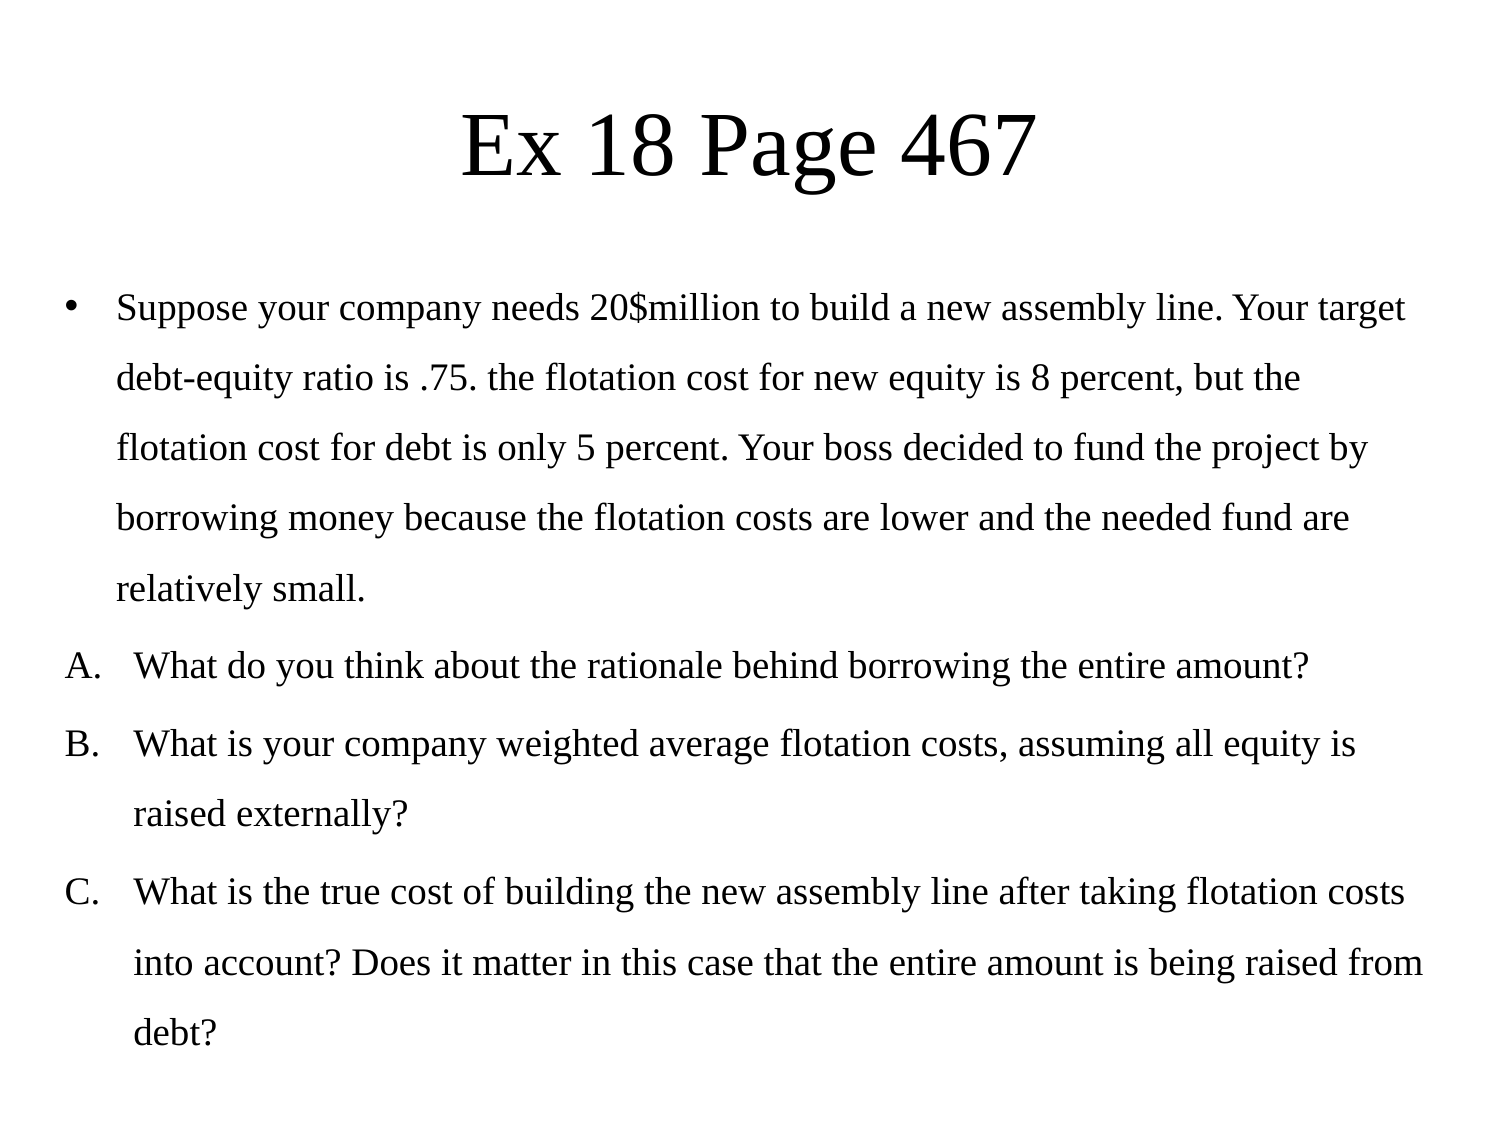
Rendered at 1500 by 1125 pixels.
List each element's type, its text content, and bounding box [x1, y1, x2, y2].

list Suppose your company needs 20$million to build a new assembly line. Your target debt-equity ratio is .75. the flotation cost for new equity is 8 percent, but the flotation cost for debt is only 5 percent. Your boss decided to fund the project by borrowing money because the flotation costs are lower and the needed fund are relatively small. What do you think about the rationale behind borrowing the entire amount? What is your company weighted average flotation costs, assuming all equity is raised externally? What is the true cost of building the new assembly line after taking flotation costs into account? Does it matter in this case that the entire amount is being raised from debt? [49, 250, 1445, 1063]
title Ex 18 Page 467 [75, 45, 1425, 233]
